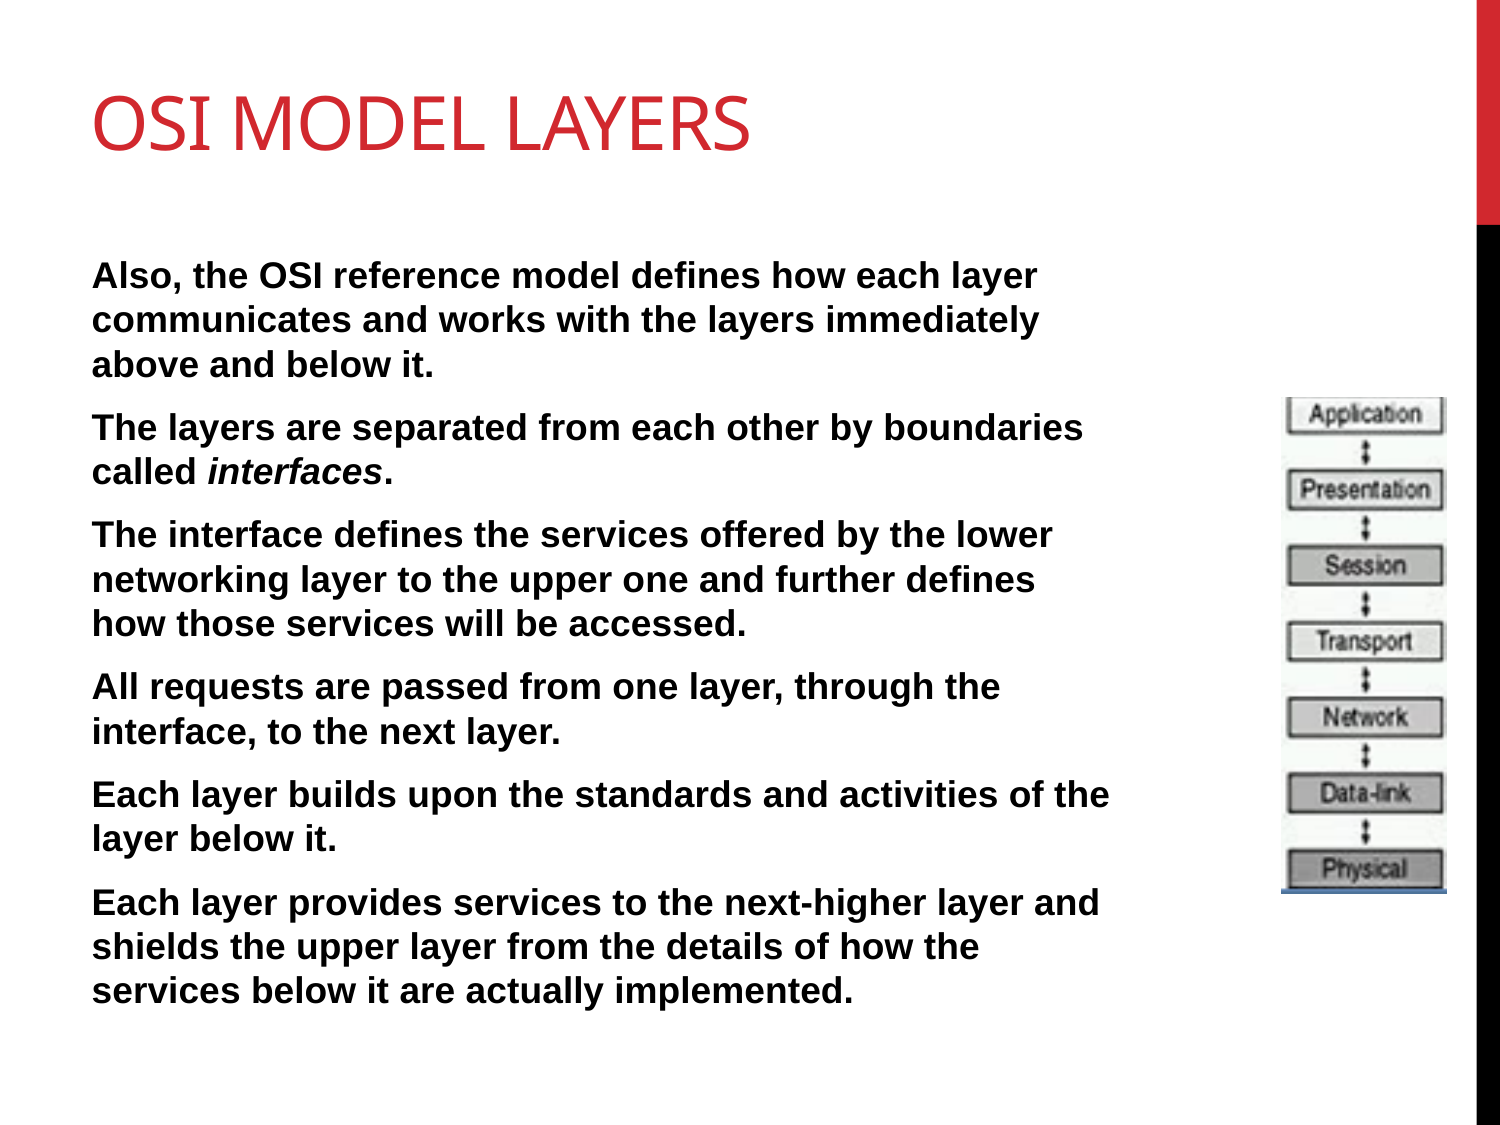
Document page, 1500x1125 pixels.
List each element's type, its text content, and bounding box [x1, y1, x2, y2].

picture [1280, 396, 1448, 894]
title OSI Model Layers [75, 25, 1025, 173]
list Also, the OSI reference model defines how each layer communicates and works with the layers immediately above and below it. The layers are separated from each other by boundaries called interfaces. The interface defines the services offered by the lower networking layer to the upper one and further defines how those services will be accessed. All requests are passed from one layer, through the interface, to the next layer. Each layer builds upon the standards and activities of the layer below it. Each layer provides services to the next-higher layer and shields the upper layer from the details of how the services below it are actually implemented. [76, 243, 1128, 1031]
